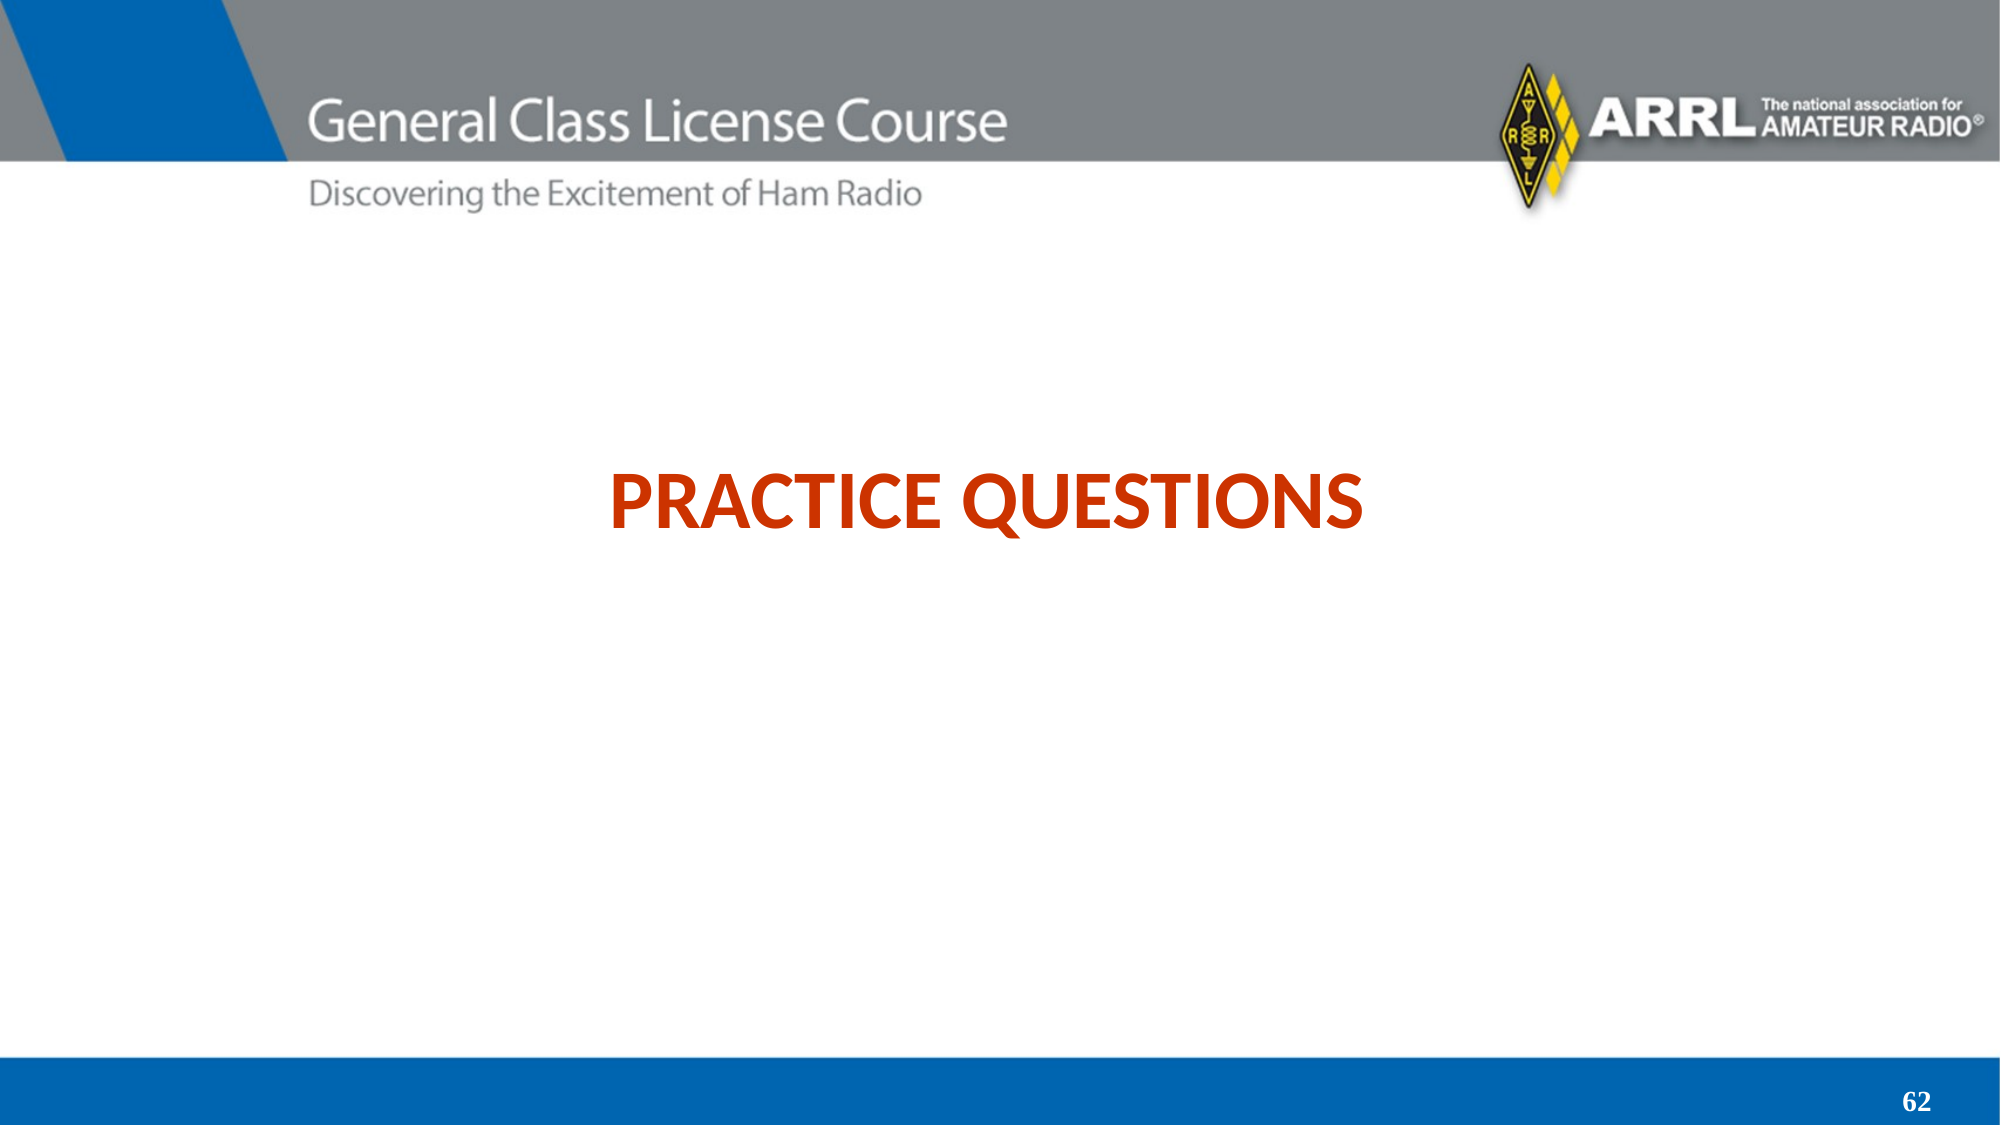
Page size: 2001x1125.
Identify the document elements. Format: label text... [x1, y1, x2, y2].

picture [0, 0, 2001, 1125]
title PRACTICE QUESTIONS [87, 437, 1888, 625]
